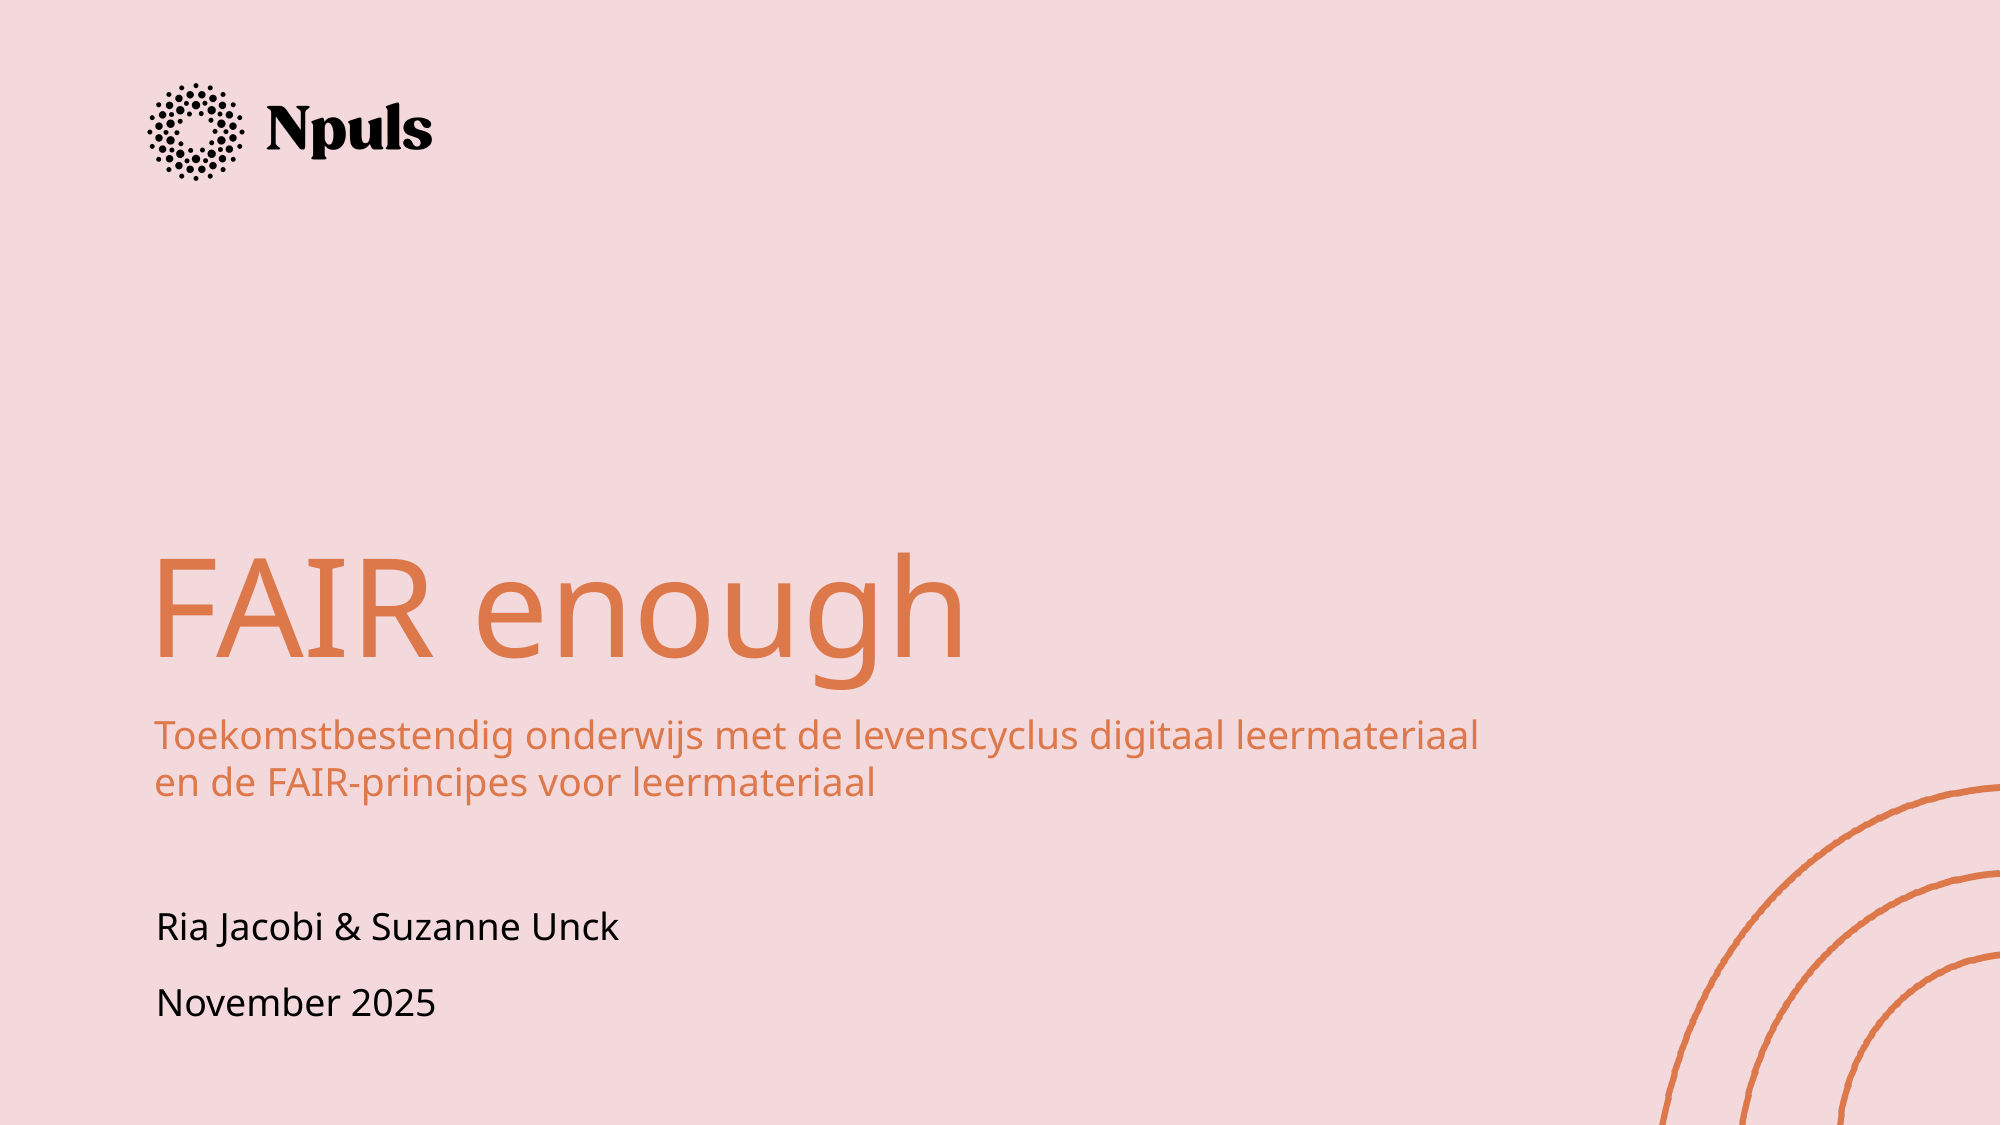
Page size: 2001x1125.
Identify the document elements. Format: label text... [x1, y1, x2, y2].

list November 2025 [155, 978, 521, 1075]
subtitle Ria Jacobi & Suzanne Unck [155, 902, 1492, 999]
picture [147, 83, 432, 181]
picture [1659, 784, 2000, 1125]
title FAIR enough [147, 235, 1484, 688]
list Toekomstbestendig onderwijs met de levenscyclus digitaal leermateriaal en de FAIR-principes voor leermateriaal [154, 710, 1484, 807]
